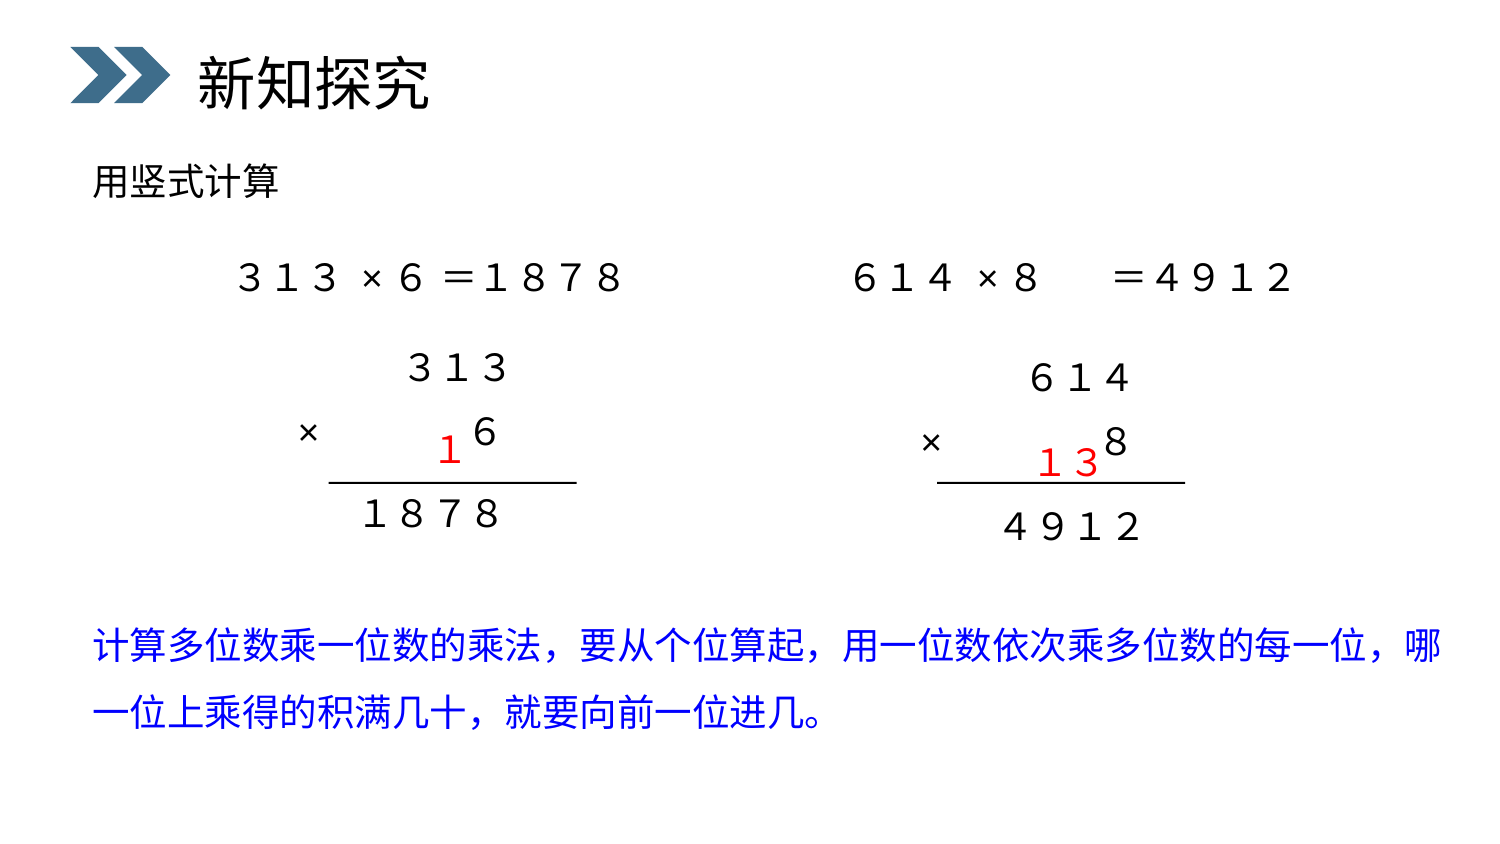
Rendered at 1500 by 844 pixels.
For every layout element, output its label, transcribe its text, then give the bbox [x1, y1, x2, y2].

text_box ３１３ × ６ [239, 338, 542, 522]
text_box １３ ４９１２ [985, 433, 1190, 554]
text_box ＝１８７８ [428, 248, 642, 305]
text_box 计算多位数乘一位数的乘法，要从个位算起，用一位数依次乘多位数的每一位，哪一位上乘得的积满几十，就要向前一位进几。 [81, 593, 1458, 740]
title 用竖式计算 [81, 112, 1432, 254]
text_box １ １８７８ [344, 420, 549, 541]
list ３１３ ×６ ６１４ ×８ [220, 253, 1500, 811]
text_box ＝４９１２ [1099, 248, 1312, 305]
text_box ６１４ × ８ [862, 348, 1164, 533]
text_box 新知探究 [186, 49, 816, 102]
